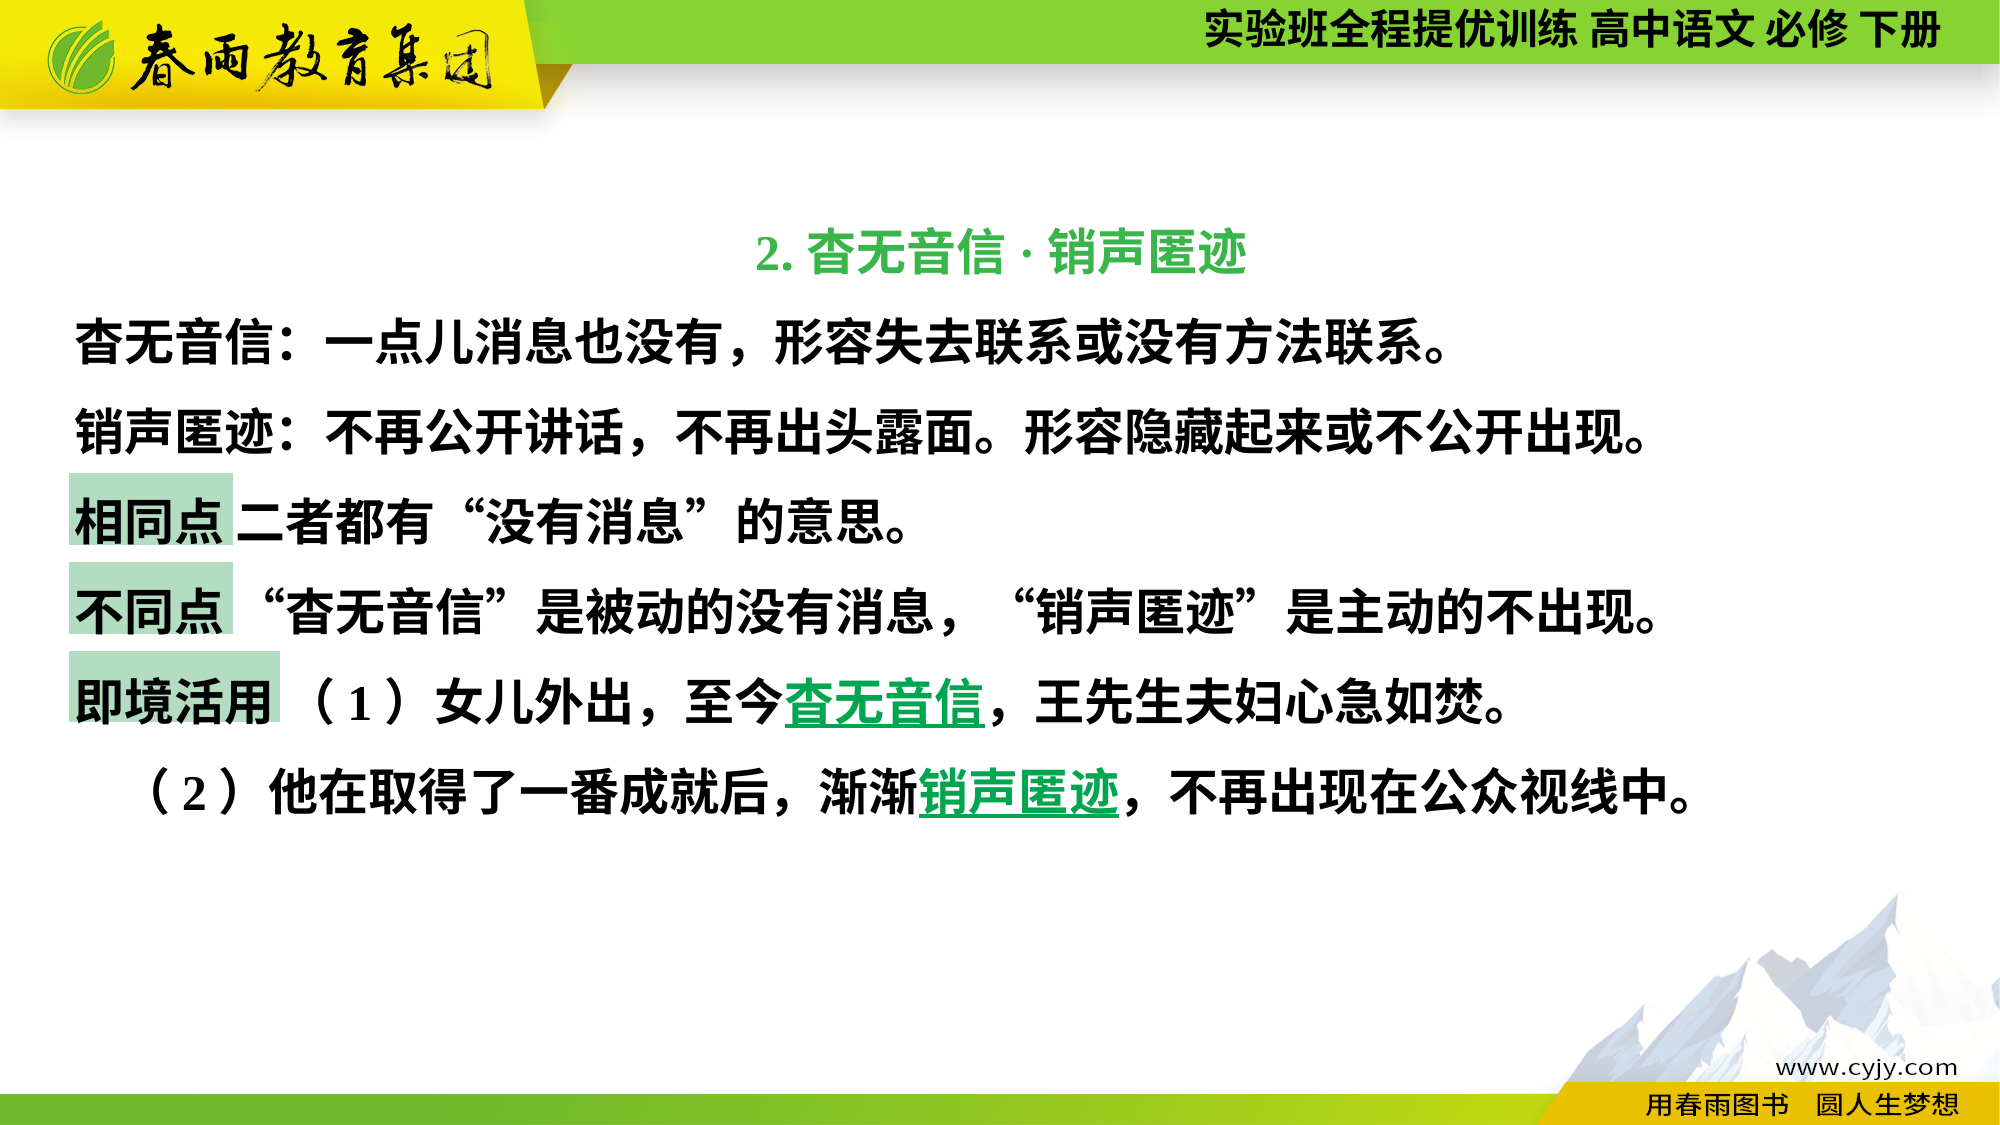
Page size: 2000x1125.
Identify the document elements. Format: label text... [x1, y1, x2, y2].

list 2.杳无音信·销声匿迹 杳无音信：一点儿消息也没有，形容失去联系或没有方法联系。 销声匿迹：不再公开讲话，不再出头露面。形容隐藏起来或不公开出现。 相同点 二者都有“没有消息”的意思。 不同点 “杳无音信”是被动的没有消息，“销声匿迹”是主动的不出现。 即境活用 （1）女儿外出，至今杳无音信，王先生夫妇心急如焚。 （2）他在取得了一番成就后，渐渐销声匿迹，不再出现在公众视线中。 [59, 182, 1944, 834]
picture [0, 0, 2000, 1125]
